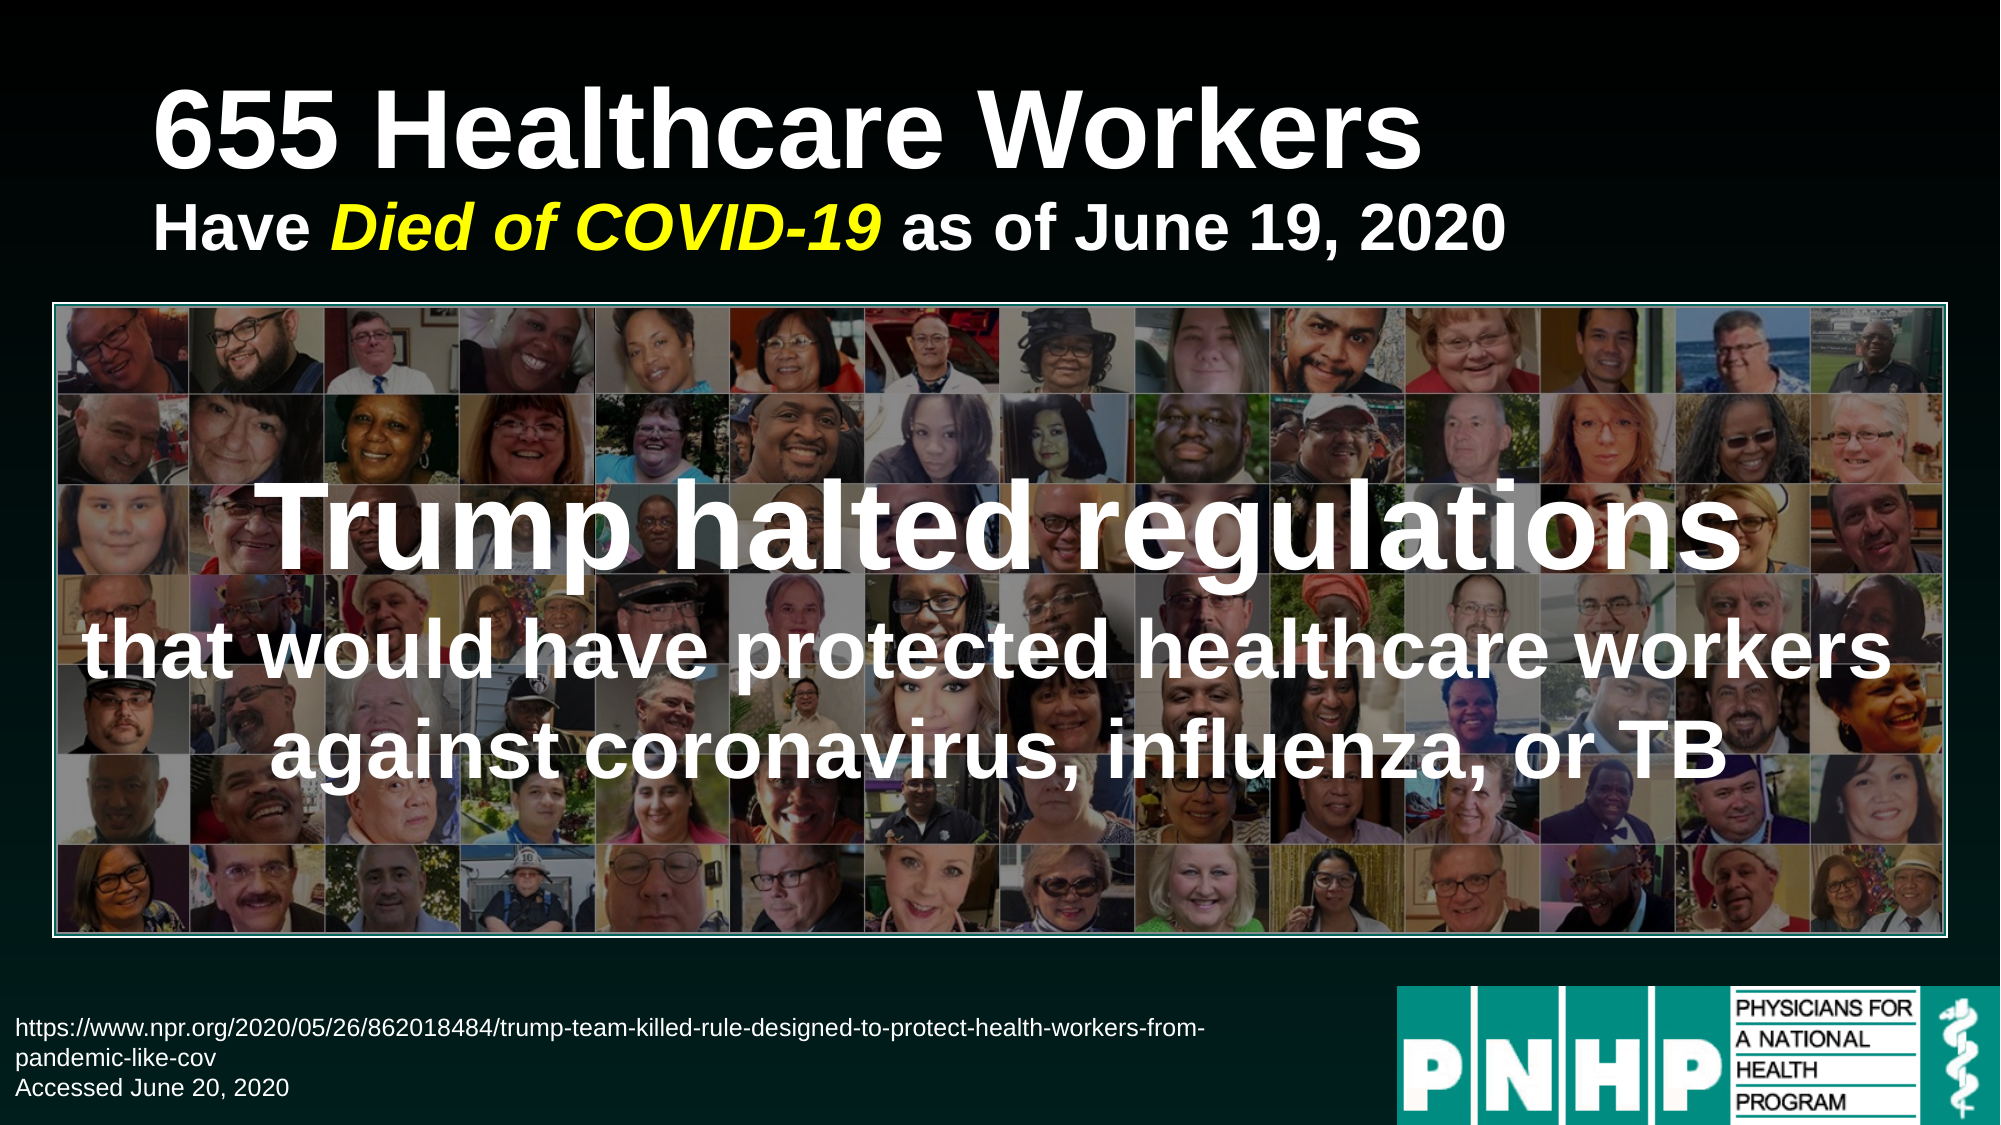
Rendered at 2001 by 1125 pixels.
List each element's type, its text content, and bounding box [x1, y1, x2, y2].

picture [1397, 986, 2000, 1125]
list https://www.npr.org/2020/05/26/862018484/trump-team-killed-rule-designed-to-protect-health-workers-from-pandemic-like-cov Accessed June 20, 2020 [0, 986, 1291, 1125]
title 655 Healthcare Workers Have Died of COVID-19 as of June 19, 2020 [137, 59, 1946, 278]
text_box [54, 304, 1946, 935]
